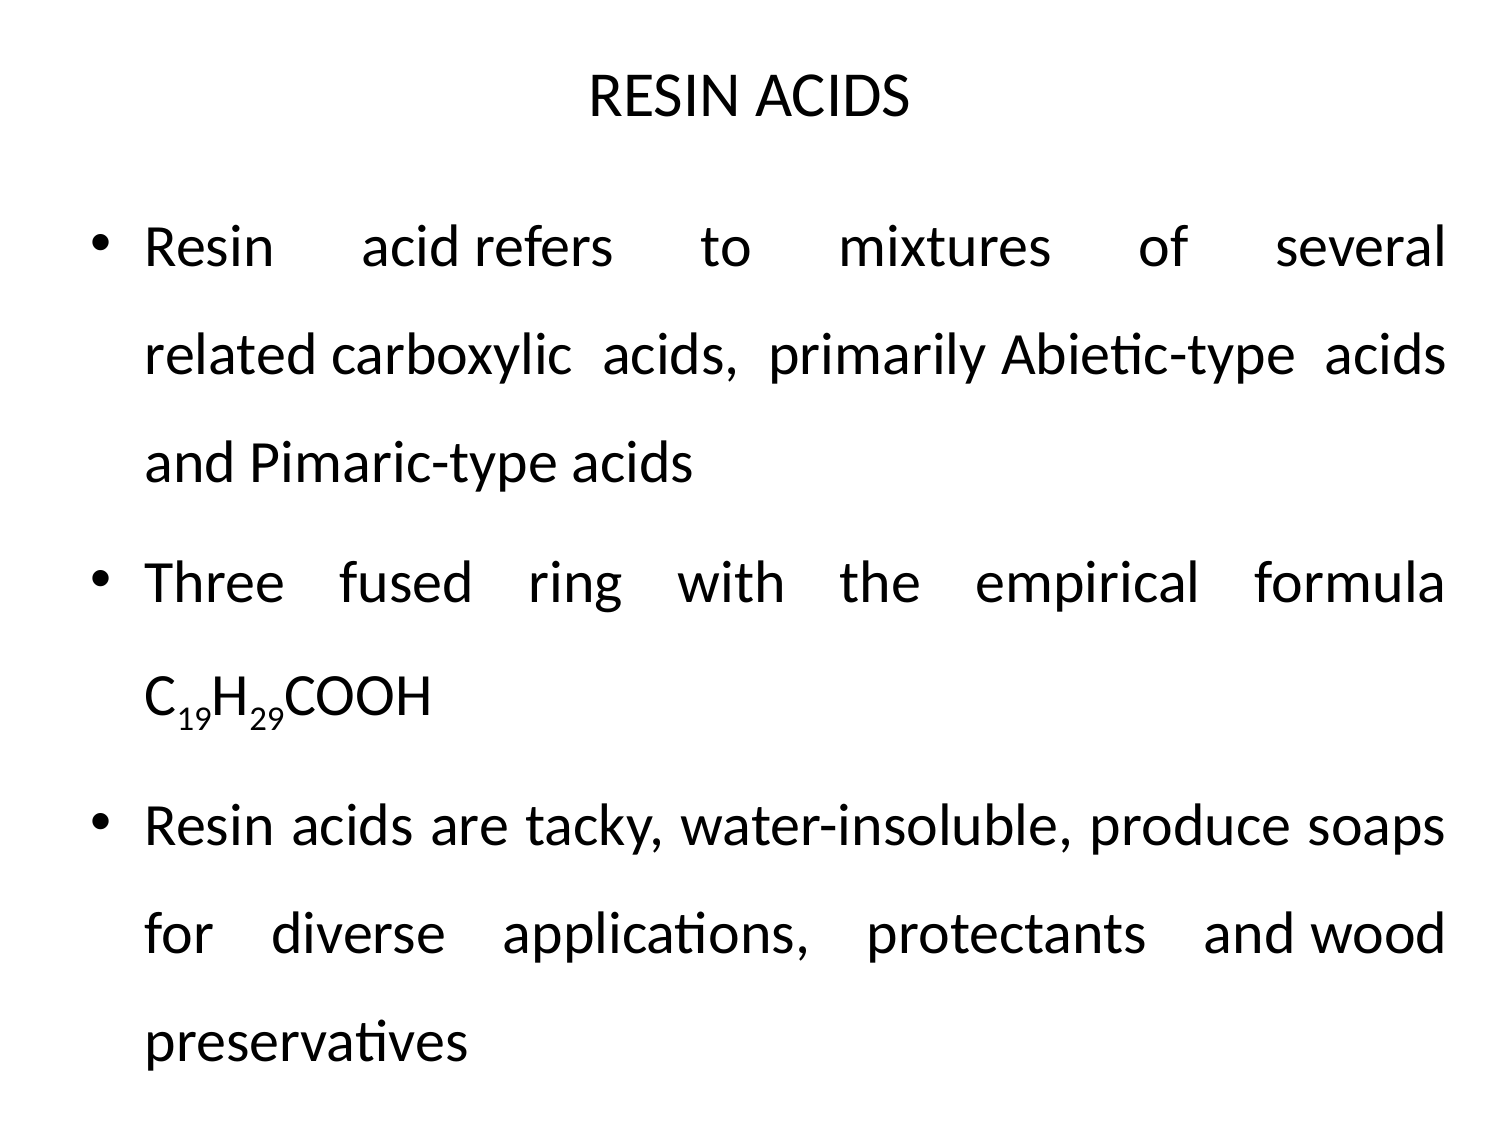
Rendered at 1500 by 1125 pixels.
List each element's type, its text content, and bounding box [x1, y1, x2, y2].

list Resin acid refers to mixtures of several related carboxylic acids, primarily Abietic-type acids and Pimaric-type acids Three fused ring with the empirical formula C19H29COOH Resin acids are tacky, water-insoluble, produce soaps for diverse applications, protectants and wood preservatives [75, 162, 1463, 1088]
title RESIN ACIDS [75, 45, 1425, 138]
